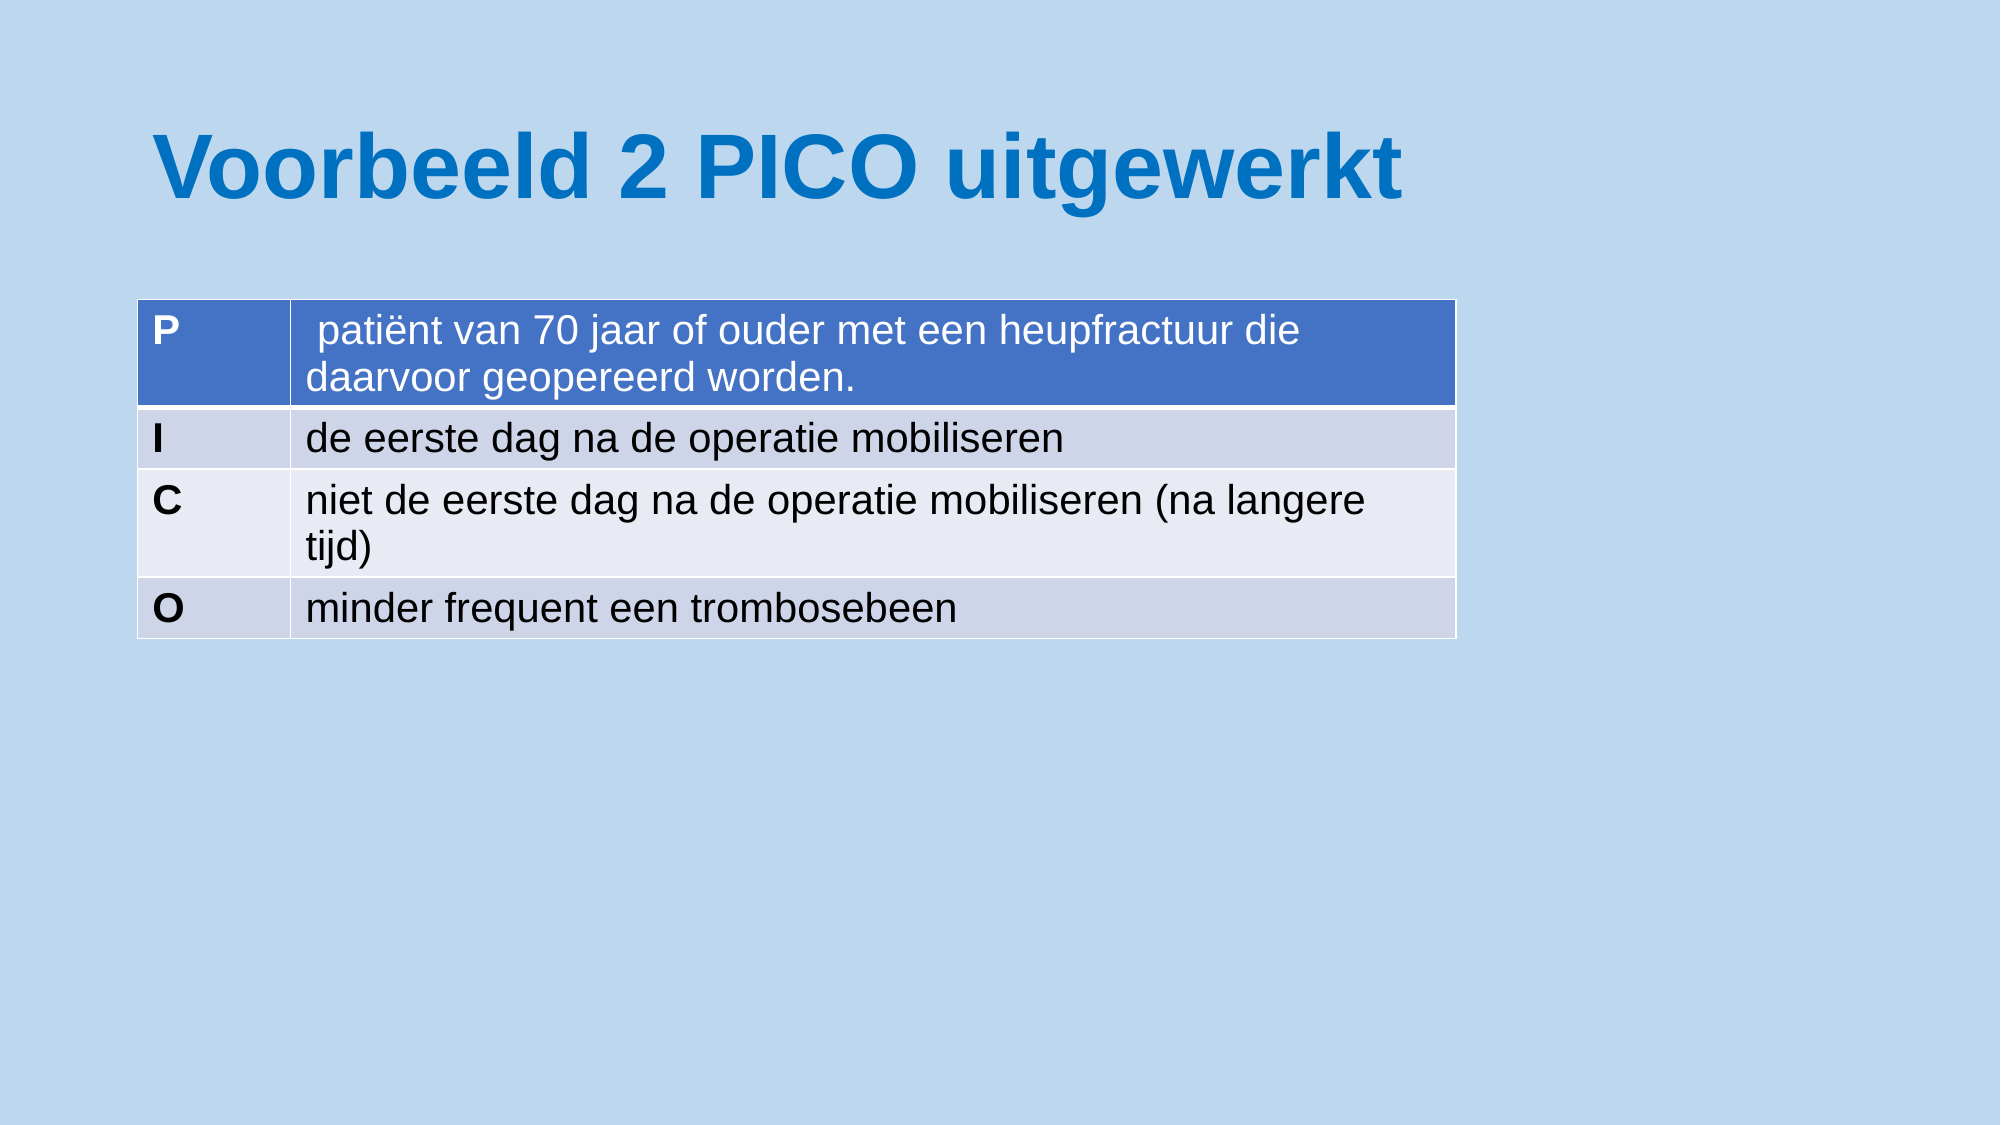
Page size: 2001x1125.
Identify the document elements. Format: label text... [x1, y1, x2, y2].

table_cell niet de eerste dag na de operatie mobiliseren (na langere tijd) [291, 470, 1455, 576]
table_cell de eerste dag na de operatie mobiliseren [291, 410, 1455, 468]
table_cell I [138, 410, 290, 468]
table_header P [138, 300, 290, 405]
table_cell minder frequent een trombosebeen [291, 578, 1455, 638]
table_cell C [138, 470, 290, 576]
table_cell O [138, 578, 290, 638]
table_header patiënt van 70 jaar of ouder met een heupfractuur die daarvoor geopereerd worden. [291, 300, 1455, 405]
title Voorbeeld 2 PICO uitgewerkt [137, 59, 1863, 278]
